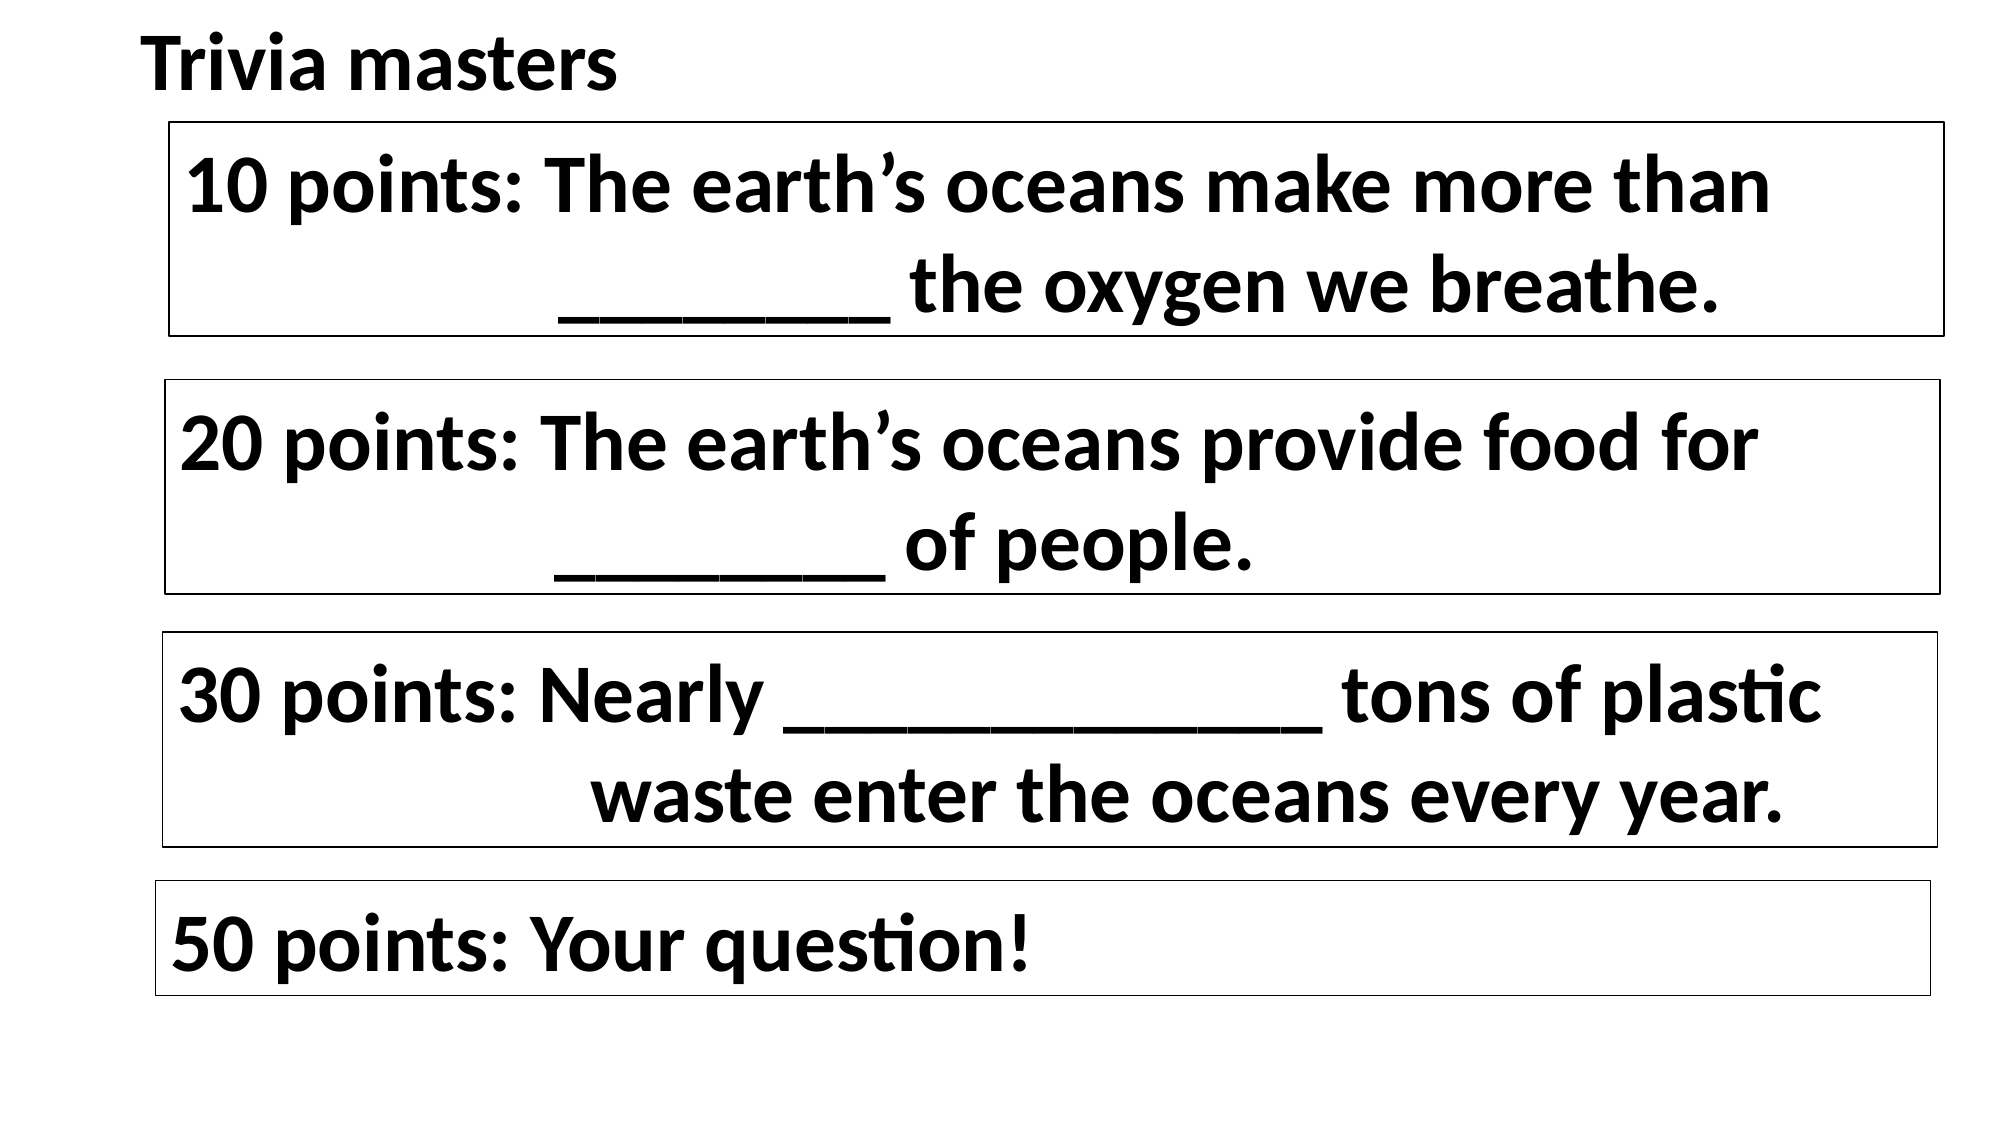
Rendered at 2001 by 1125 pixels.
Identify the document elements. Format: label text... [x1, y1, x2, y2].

text_box Trivia masters [125, 0, 635, 115]
text_box 10 points: The earth’s oceans make more than ________ the oxygen we breathe. [169, 121, 1945, 337]
text_box 50 points: Your question! [155, 880, 1931, 996]
text_box 20 points: The earth’s oceans provide food for ________ of people. [164, 379, 1940, 595]
text_box 30 points: Nearly _____________ tons of plastic waste enter the oceans every year. [162, 632, 1938, 847]
